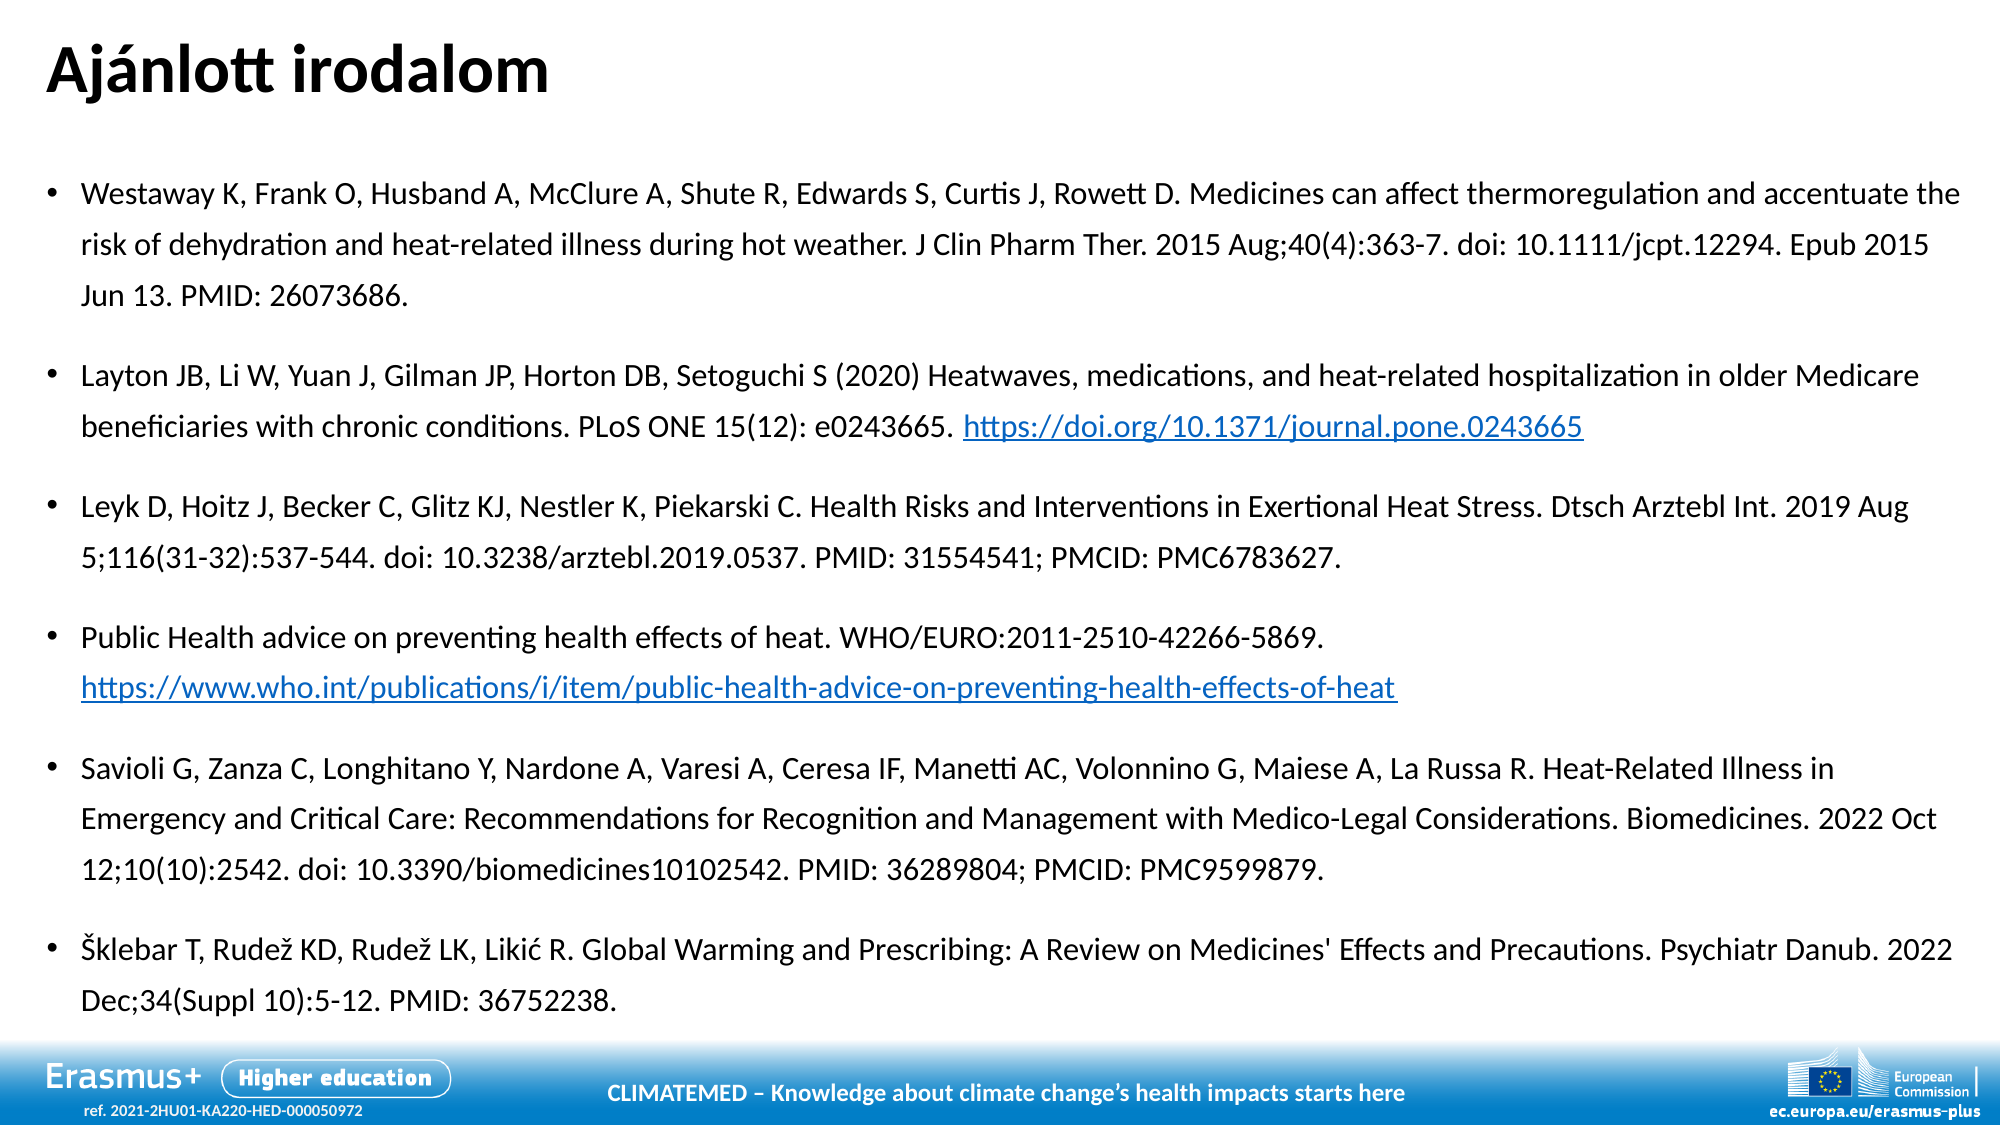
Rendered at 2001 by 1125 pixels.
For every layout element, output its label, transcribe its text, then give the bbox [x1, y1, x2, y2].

picture [0, 899, 2000, 1125]
list Westaway K, Frank O, Husband A, McClure A, Shute R, Edwards S, Curtis J, Rowett D. Medicines can affect thermoregulation and accentuate the risk of dehydration and heat-related illness during hot weather. J Clin Pharm Ther. 2015 Aug;40(4):363-7. doi: 10.1111/jcpt.12294. Epub 2015 Jun 13. PMID: 26073686. Layton JB, Li W, Yuan J, Gilman JP, Horton DB, Setoguchi S (2020) Heatwaves, medications, and heat-related hospitalization in older Medicare beneficiaries with chronic conditions. PLoS ONE 15(12): e0243665. https://doi.org/10.1371/journal.pone.0243665 Leyk D, Hoitz J, Becker C, Glitz KJ, Nestler K, Piekarski C. Health Risks and Interventions in Exertional Heat Stress. Dtsch Arztebl Int. 2019 Aug 5;116(31-32):537-544. doi: 10.3238/arztebl.2019.0537. PMID: 31554541; PMCID: PMC6783627. Public Health advice on preventing health effects of heat. WHO/EURO:2011-2510-42266-5869. https://www.who.int/publications/i/item/public-health-advice-on-preventing-health-effects-of-heat Savioli G, Zanza C, Longhitano Y, Nardone A, Varesi A, Ceresa IF, Manetti AC, Volonnino G, Maiese A, La Russa R. Heat-Related Illness in Emergency and Critical Care: Recommendations for Recognition and Management with Medico-Legal Considerations. Biomedicines. 2022 Oct 12;10(10):2542. doi: 10.3390/biomedicines10102542. PMID: 36289804; PMCID: PMC9599879. Šklebar T, Rudež KD, Rudež LK, Likić R. Global Warming and Prescribing: A Review on Medicines' Effects and Precautions. Psychiatr Danub. 2022 Dec;34(Suppl 10):5-12. PMID: 36752238. [31, 153, 1984, 1035]
title Ajánlott irodalom [31, 25, 1984, 116]
